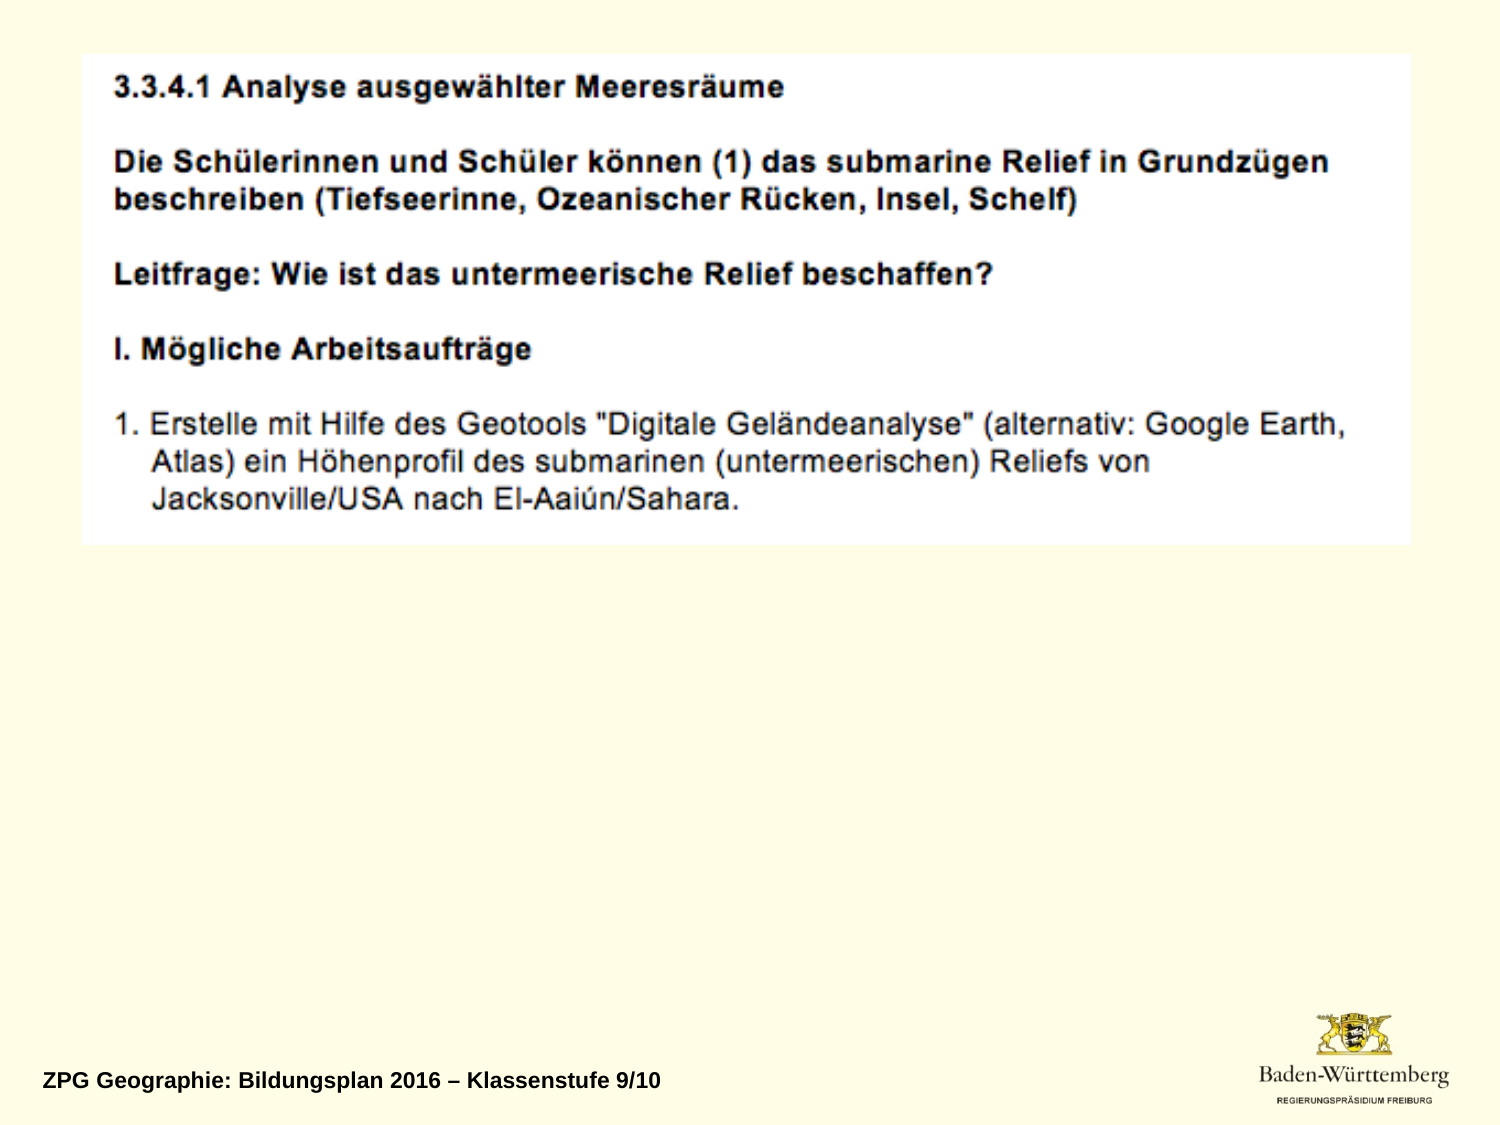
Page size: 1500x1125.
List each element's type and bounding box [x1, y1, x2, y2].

picture [81, 54, 1412, 545]
picture [1257, 1011, 1451, 1106]
